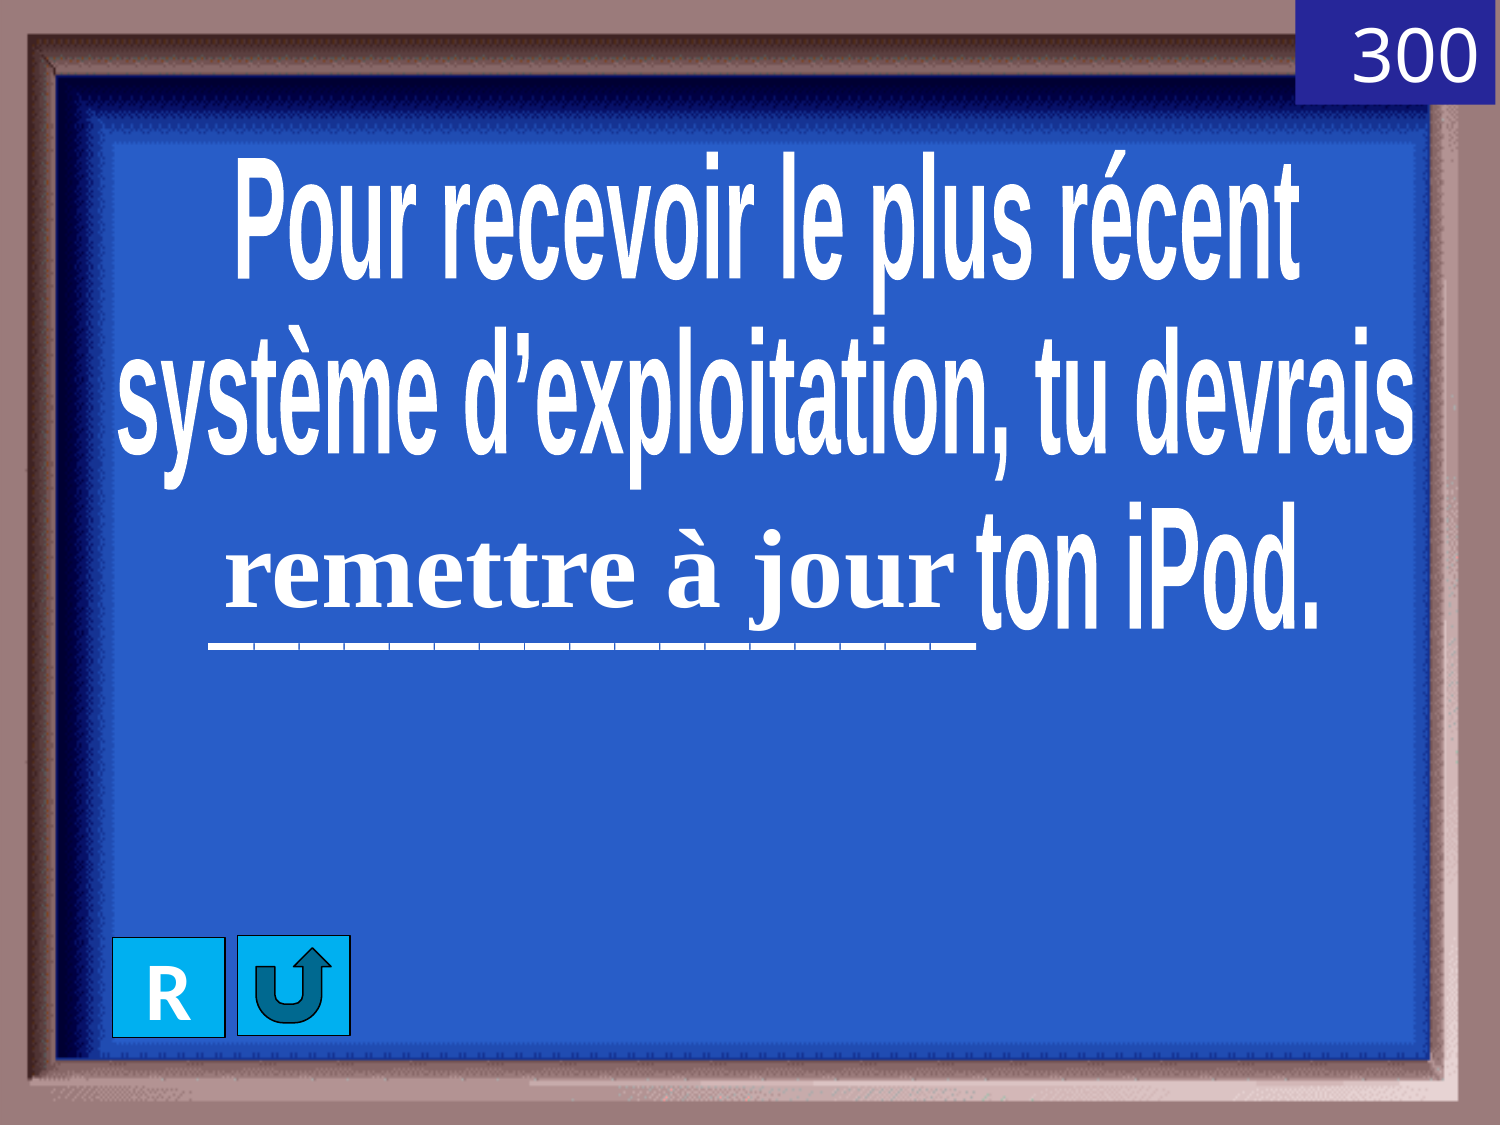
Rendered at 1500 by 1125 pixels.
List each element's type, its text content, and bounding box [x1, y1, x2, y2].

text_box remettre à jour [0, 487, 1269, 638]
text_box [237, 935, 350, 1036]
text_box 300 [1295, 0, 1496, 105]
picture [0, 0, 1500, 1125]
text_box R [112, 937, 226, 1038]
